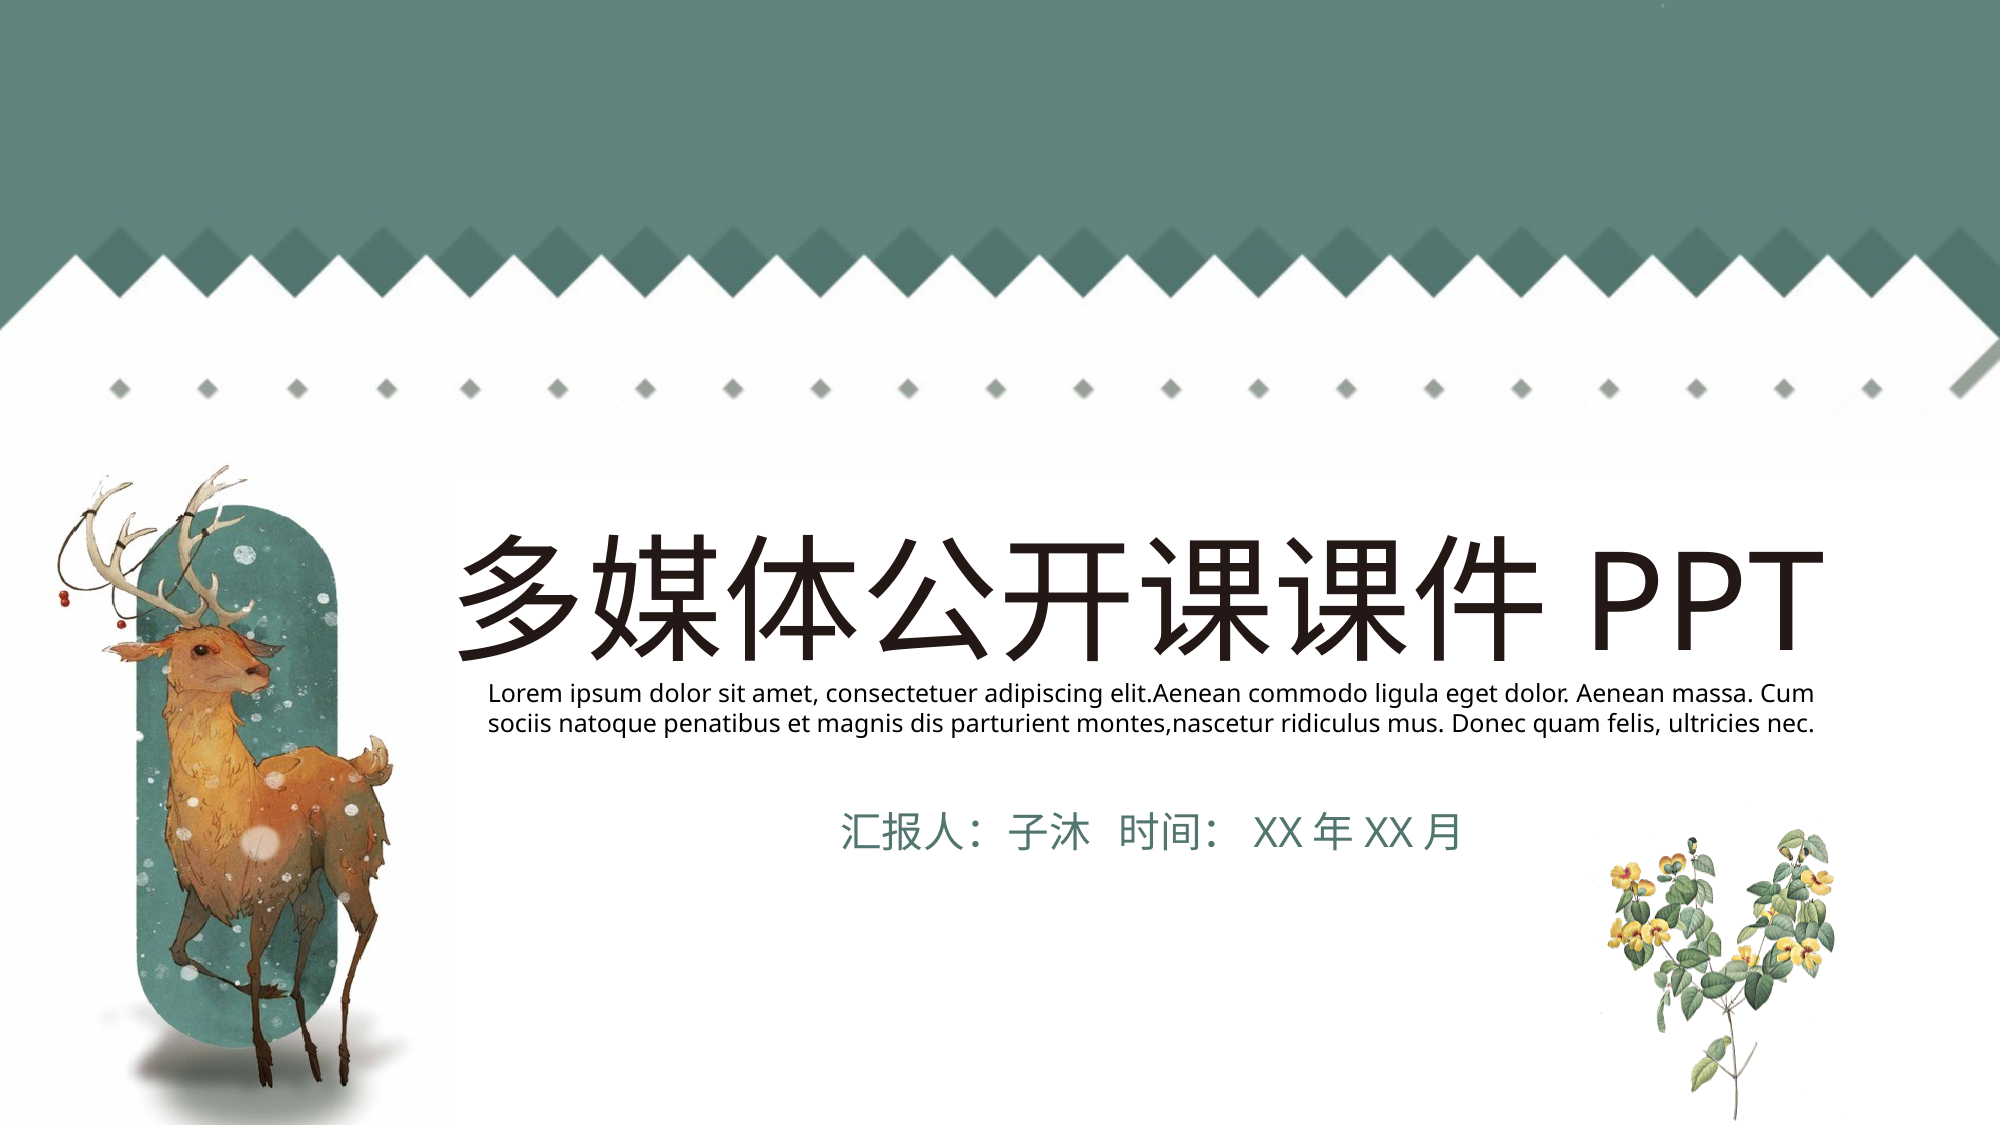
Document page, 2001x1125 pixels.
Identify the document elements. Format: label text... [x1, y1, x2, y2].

picture [1570, 782, 1880, 1125]
text_box Lorem ipsum dolor sit amet, consectetuer adipiscing elit.Aenean commodo ligula eget dolor. Aenean massa. Cum sociis natoque penatibus et magnis dis parturient montes,nascetur ridiculus mus. Donec quam felis, ultricies nec. [456, 670, 756, 746]
text_box Lorem ipsum dolor sit amet, consectetuer adipiscing elit.Aenean commodo ligula eget dolor. Aenean massa. Cum sociis natoque penatibus et magnis dis parturient montes,nascetur ridiculus mus. Donec quam felis, ultricies nec. [1236, 670, 1850, 746]
text_box 多媒体公开课课件PPT [449, 472, 756, 685]
text_box 多媒体公开课课件PPT [1236, 472, 1840, 670]
picture [0, 0, 1997, 1125]
text_box 汇报人：子沐 时间：XX年XX月 [1236, 788, 1480, 864]
